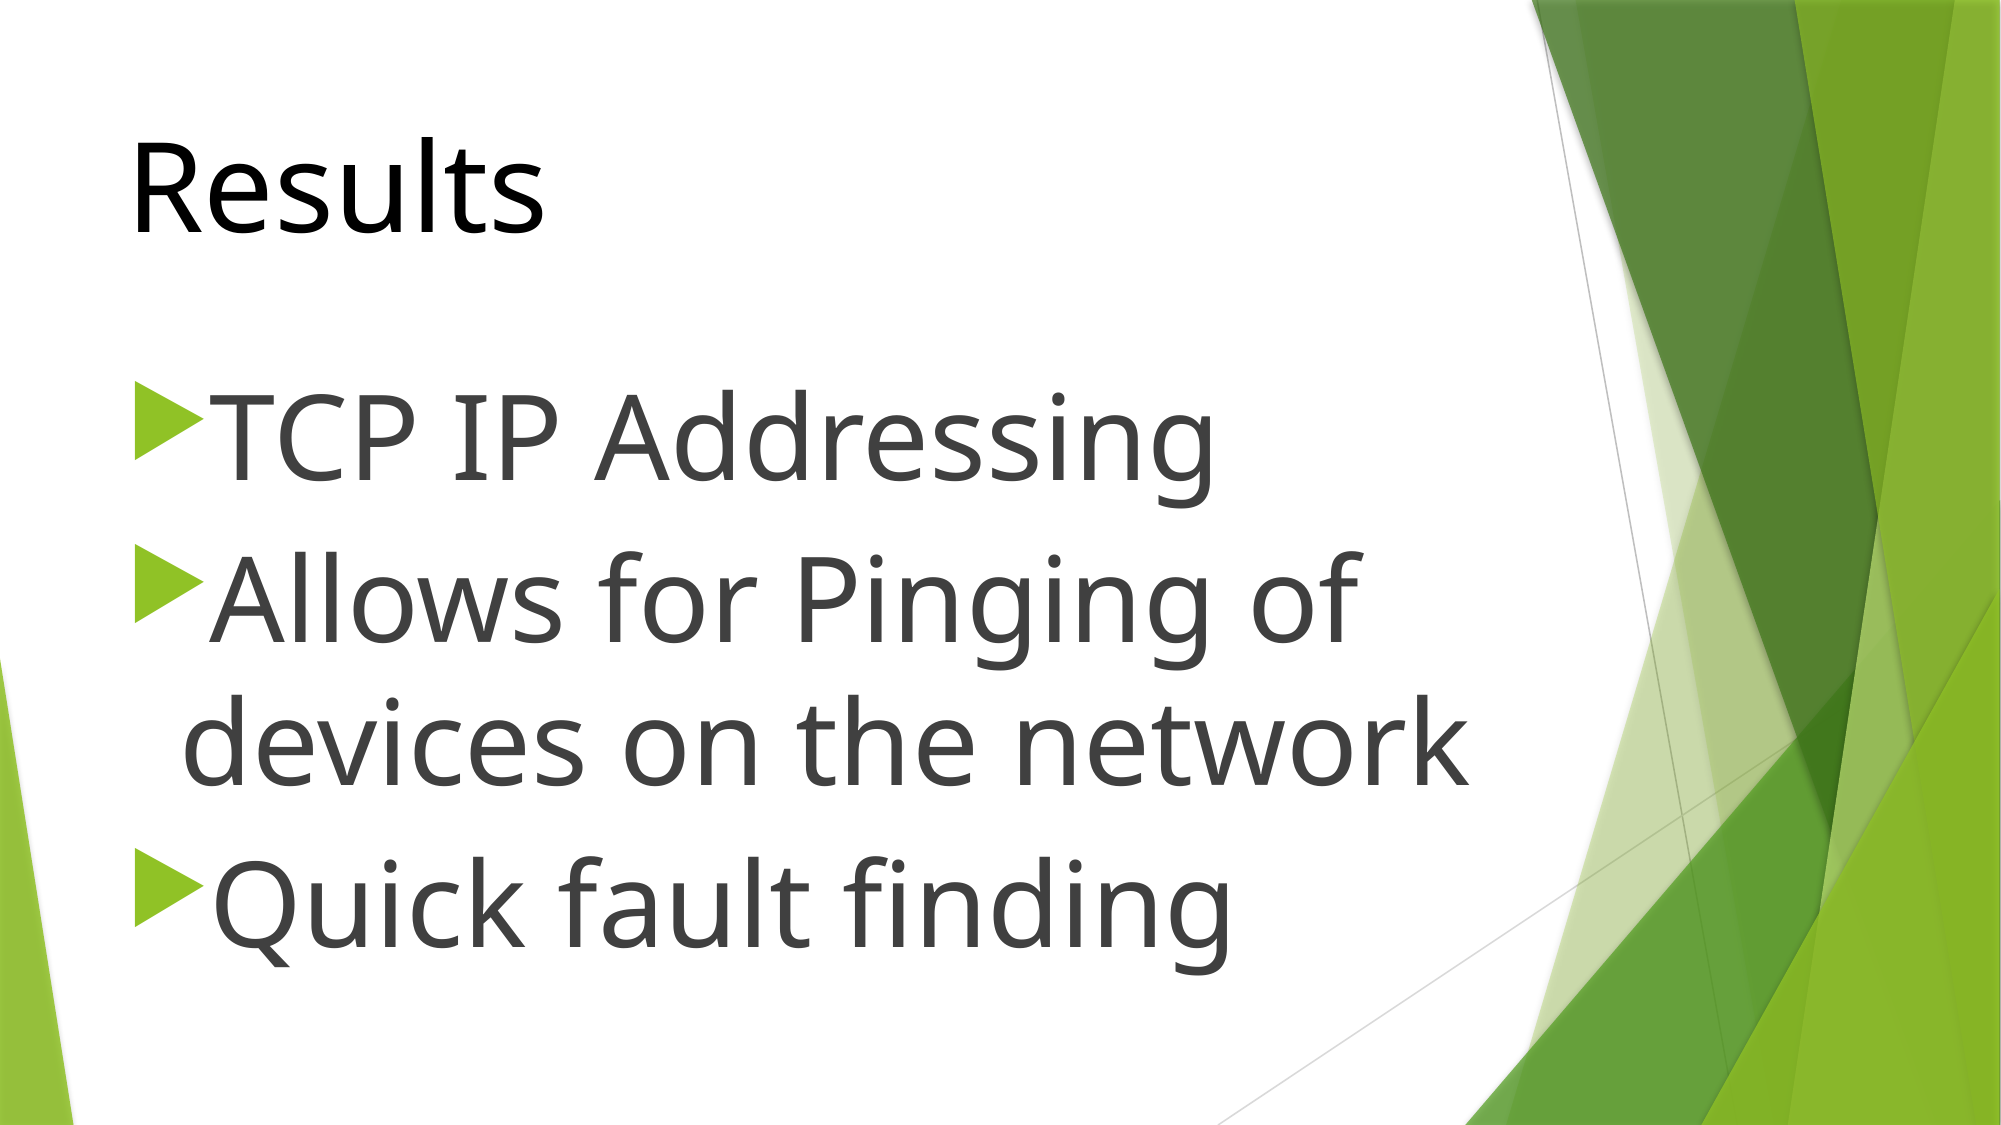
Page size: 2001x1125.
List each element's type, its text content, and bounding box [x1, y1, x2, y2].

list TCP IP Addressing Allows for Pinging of devices on the network Quick fault finding [111, 354, 1522, 992]
title Results [111, 99, 1522, 317]
